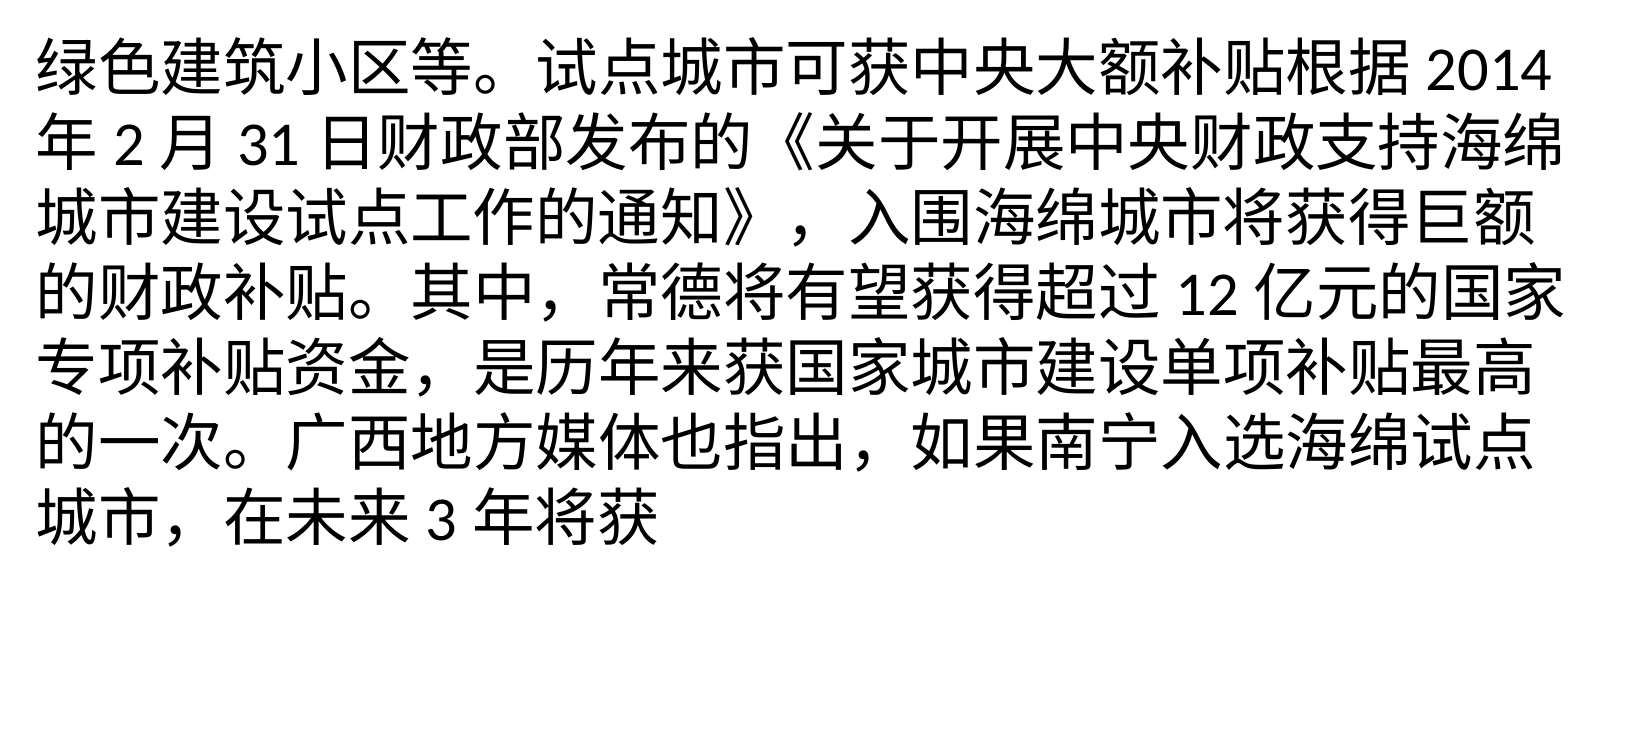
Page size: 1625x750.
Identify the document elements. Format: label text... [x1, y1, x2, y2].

text_box 绿色建筑小区等。试点城市可获中央大额补贴根据2014年2月31日财政部发布的《关于开展中央财政支持海绵城市建设试点工作的通知》，入围海绵城市将获得巨额的财政补贴。其中，常德将有望获得超过12亿元的国家专项补贴资金，是历年来获国家城市建设单项补贴最高的一次。广西地方媒体也指出，如果南宁入选海绵试点城市，在未来3年将获 [20, 20, 1604, 561]
